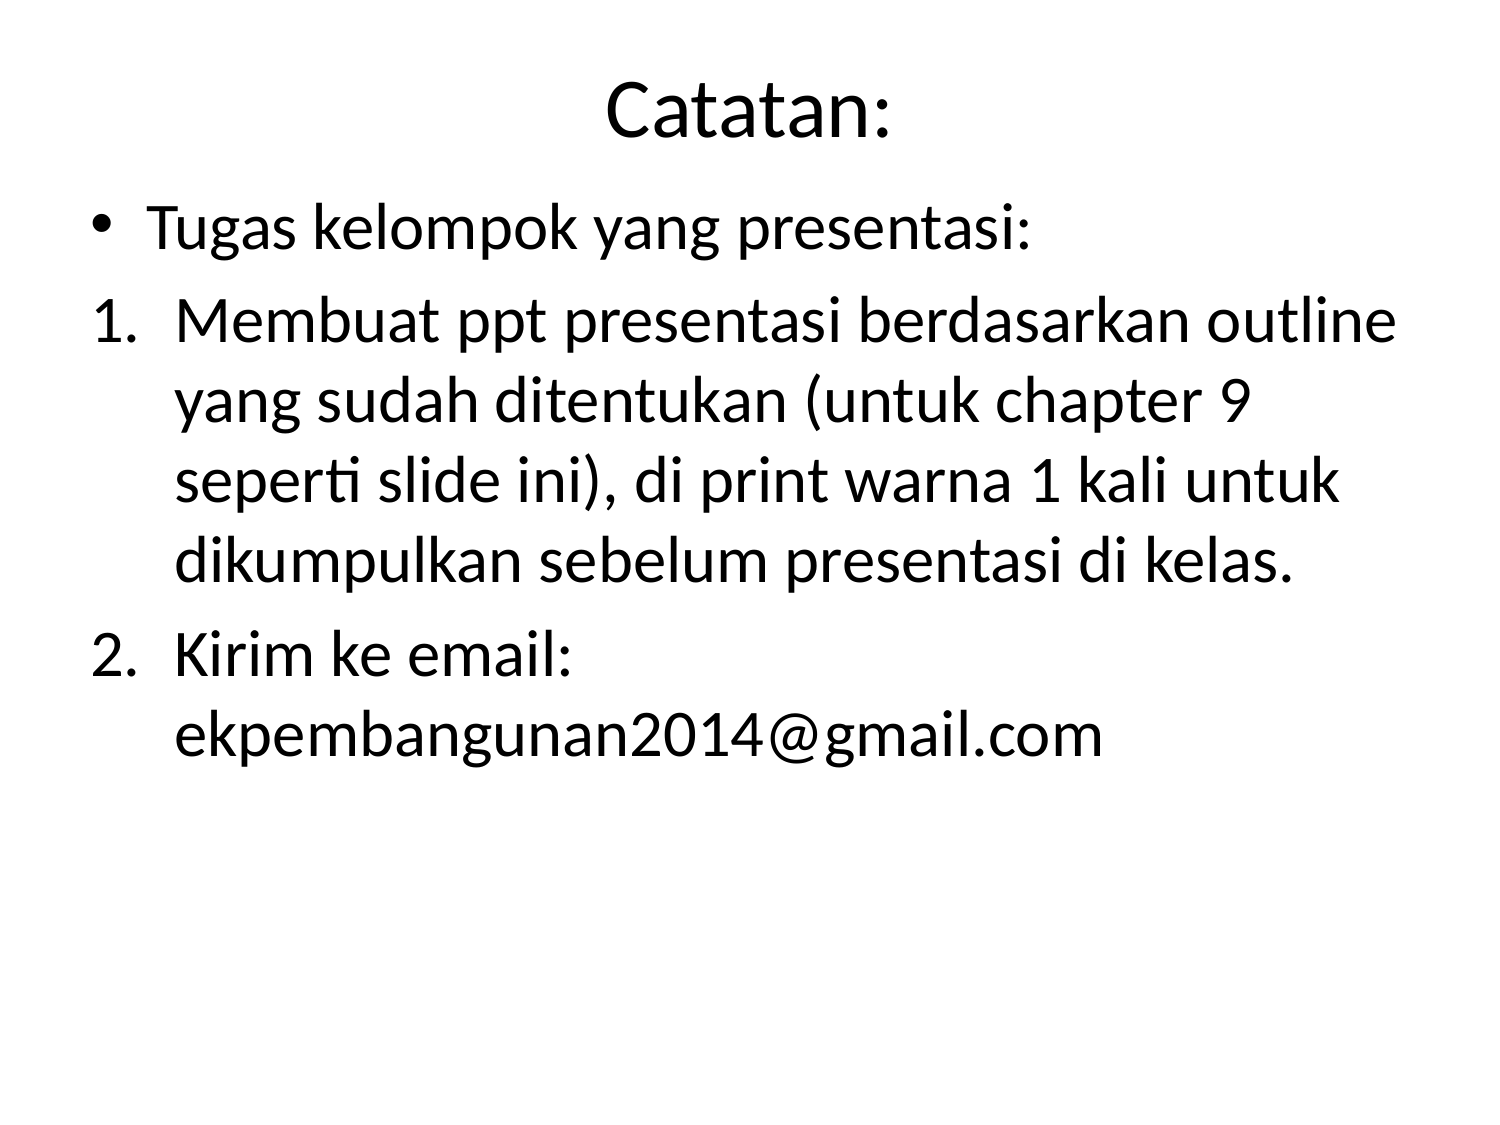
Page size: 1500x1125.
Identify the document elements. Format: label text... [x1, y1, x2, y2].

title Catatan: [75, 45, 1425, 163]
list Tugas kelompok yang presentasi: Membuat ppt presentasi berdasarkan outline yang sudah ditentukan (untuk chapter 9 seperti slide ini), di print warna 1 kali untuk dikumpulkan sebelum presentasi di kelas. Kirim ke email: ekpembangunan2014@gmail.com [75, 174, 1425, 1005]
